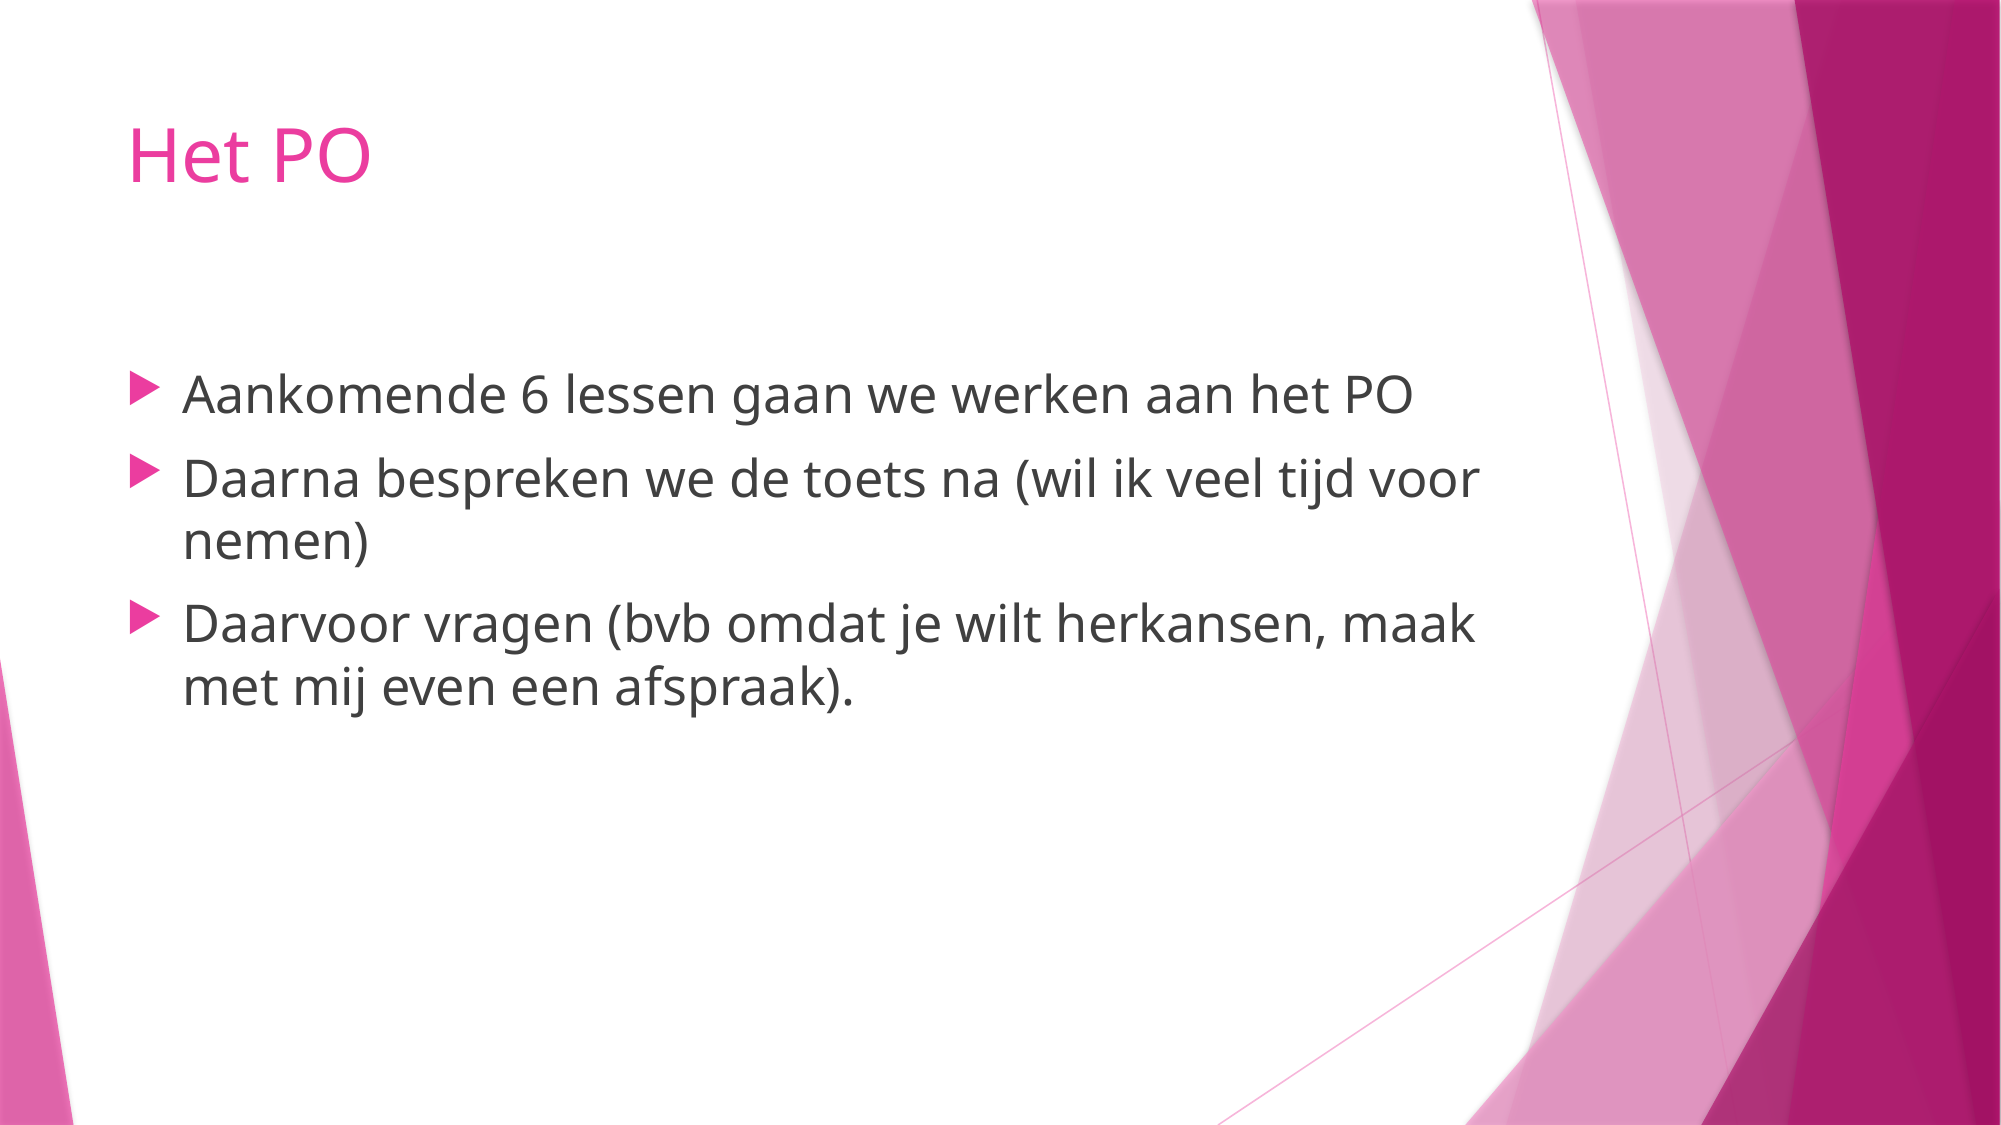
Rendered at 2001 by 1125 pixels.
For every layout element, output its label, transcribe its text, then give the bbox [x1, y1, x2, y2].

title Het PO [111, 99, 1522, 317]
list Aankomende 6 lessen gaan we werken aan het PO Daarna bespreken we de toets na (wil ik veel tijd voor nemen) Daarvoor vragen (bvb omdat je wilt herkansen, maak met mij even een afspraak). [111, 354, 1522, 992]
